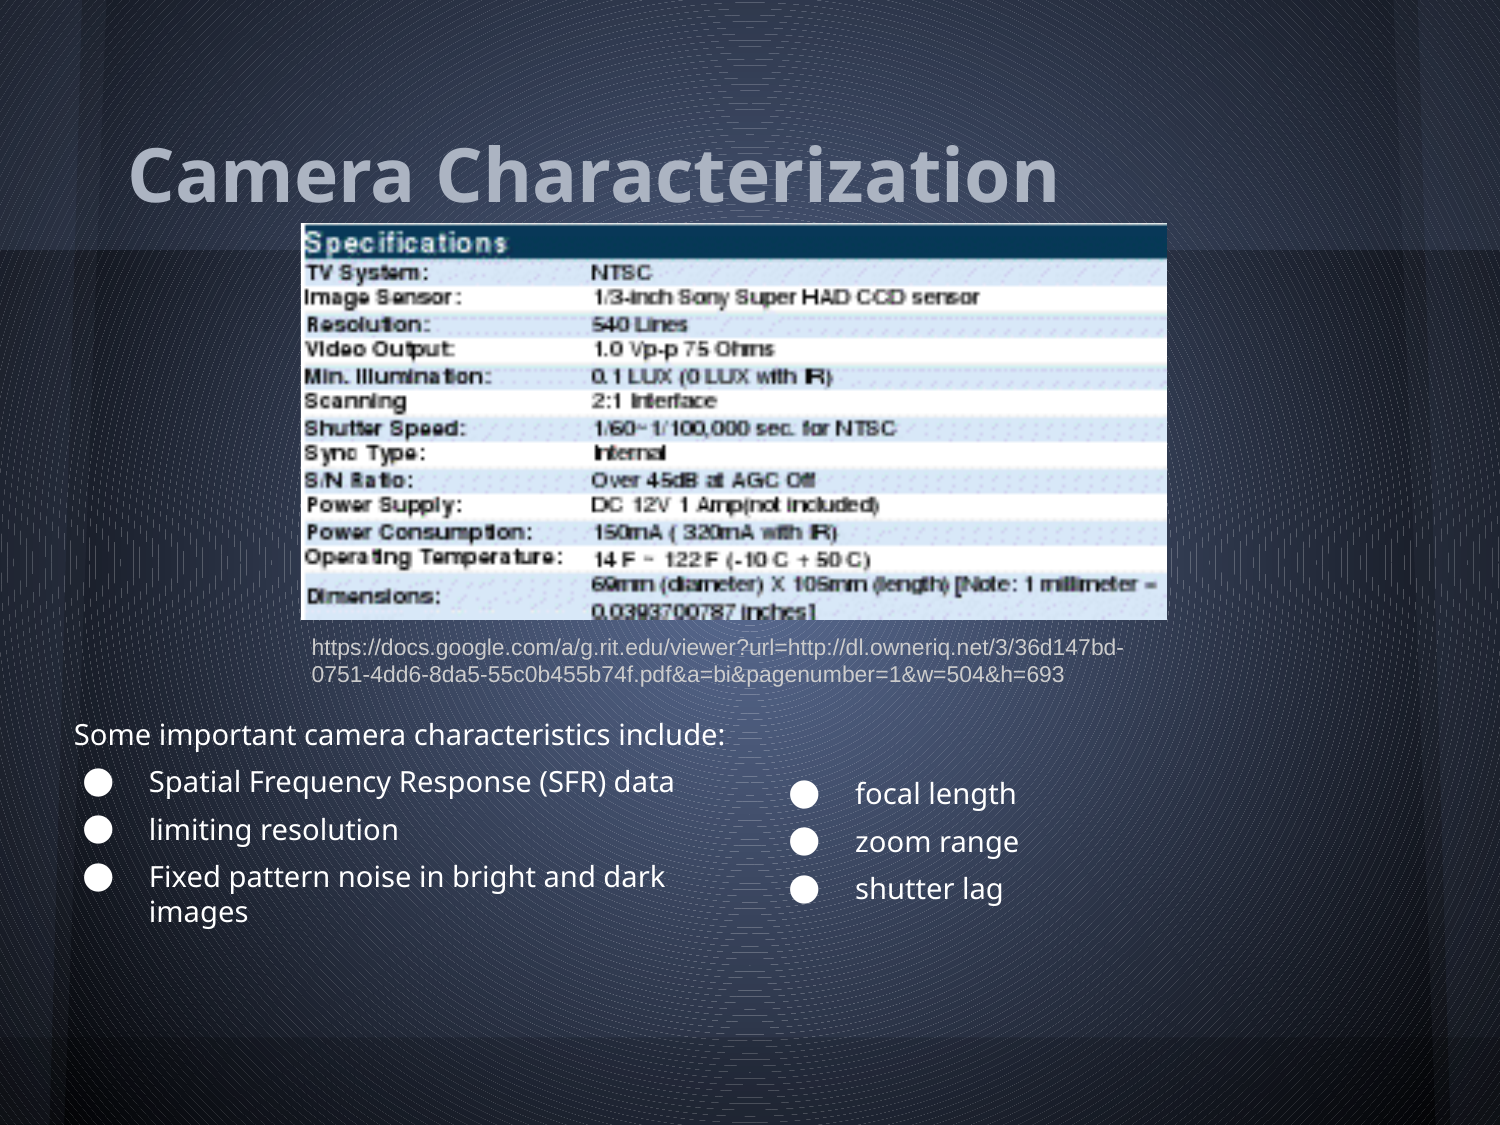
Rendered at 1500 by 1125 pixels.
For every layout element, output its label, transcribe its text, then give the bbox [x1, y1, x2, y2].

title Camera Characterization [75, 14, 1425, 233]
list Some important camera characteristics include: Spatial Frequency Response (SFR) data limiting resolution Fixed pattern noise in bright and dark images [58, 701, 766, 1125]
text_box https://docs.google.com/a/g.rit.edu/viewer?url=http://dl.owneriq.net/3/36d147bd-0751-4dd6-8da5-55c0b455b74f.pdf&a=bi&pagenumber=1&w=504&h=693 [296, 617, 1172, 703]
text_box [300, 223, 1167, 617]
list focal length zoom range shutter lag [765, 760, 1472, 1125]
